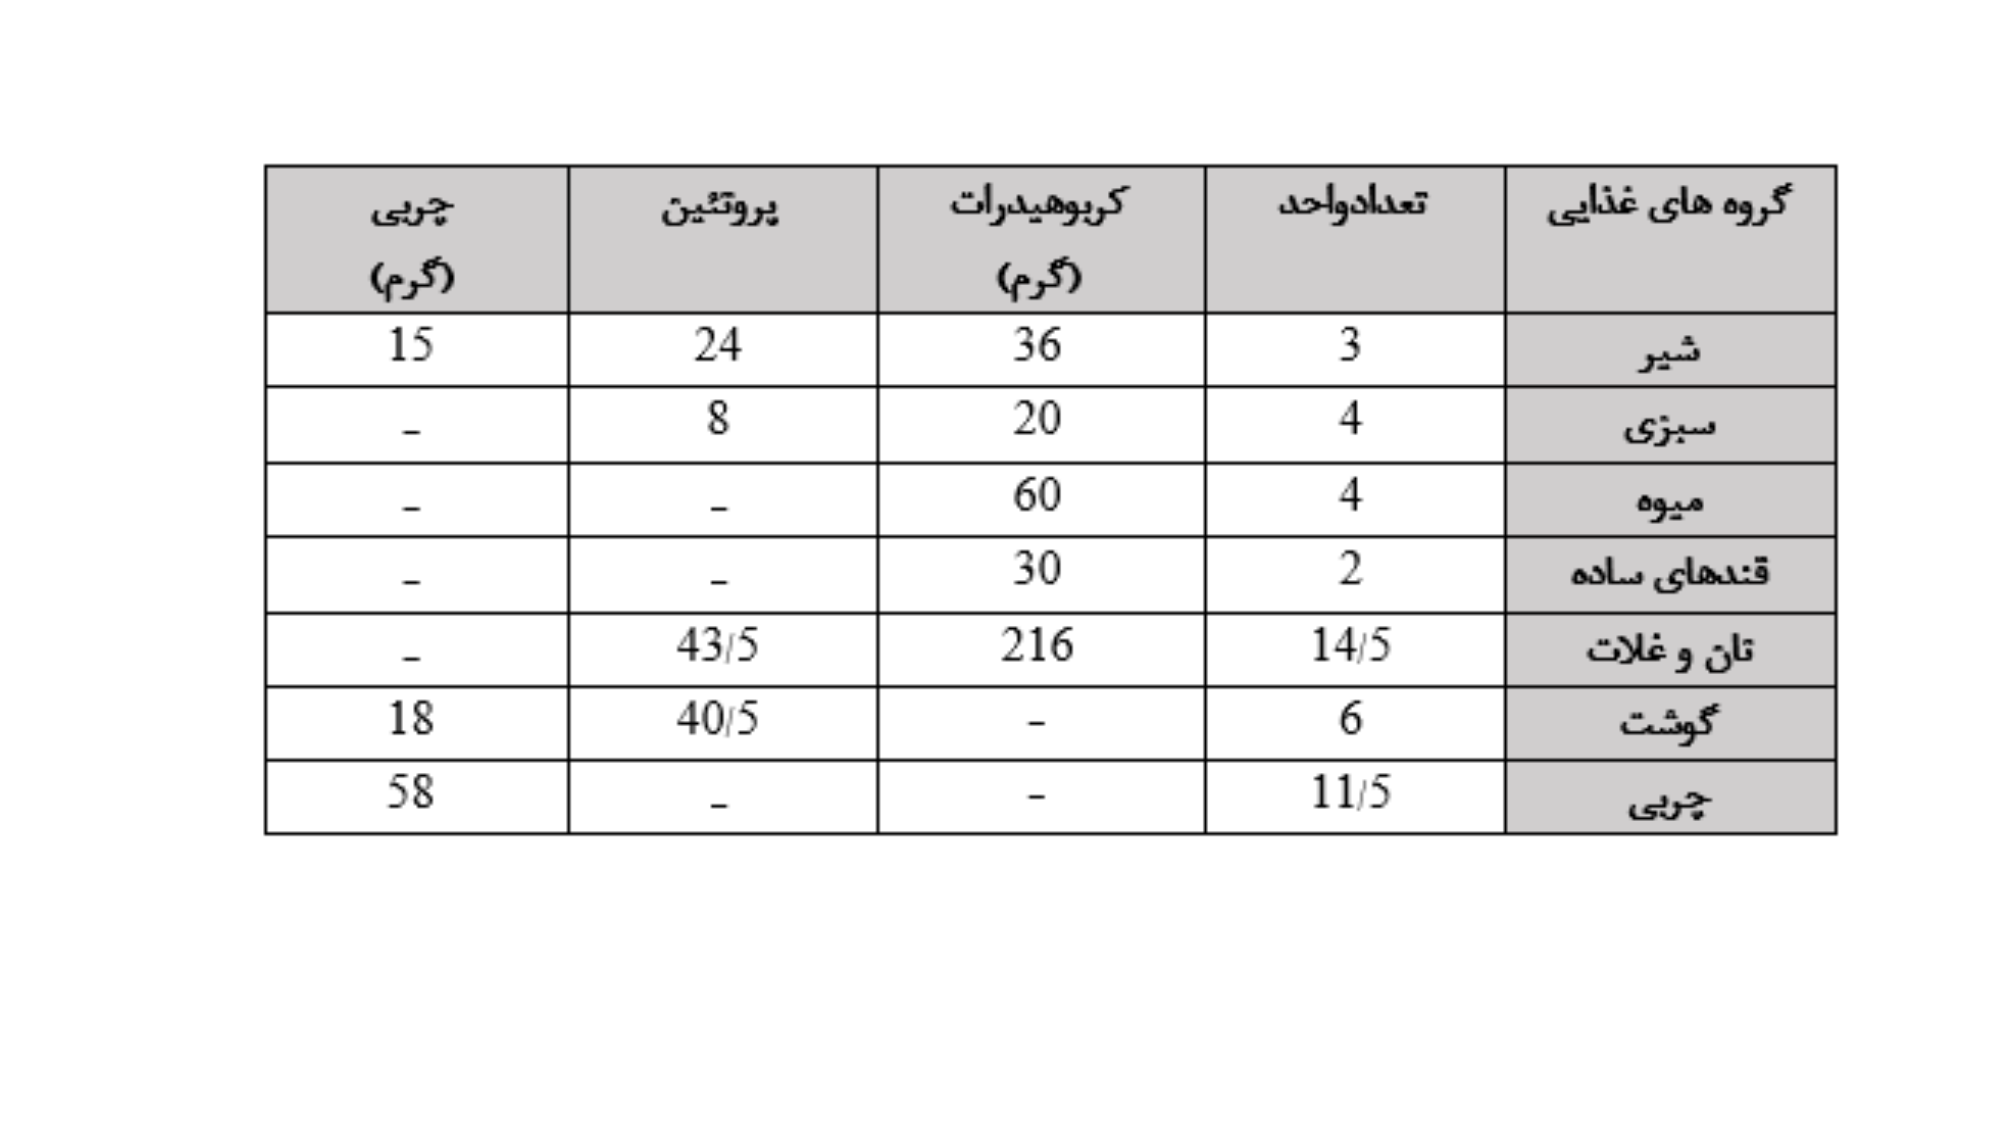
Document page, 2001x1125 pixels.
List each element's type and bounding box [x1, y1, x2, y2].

picture [256, 138, 1857, 870]
